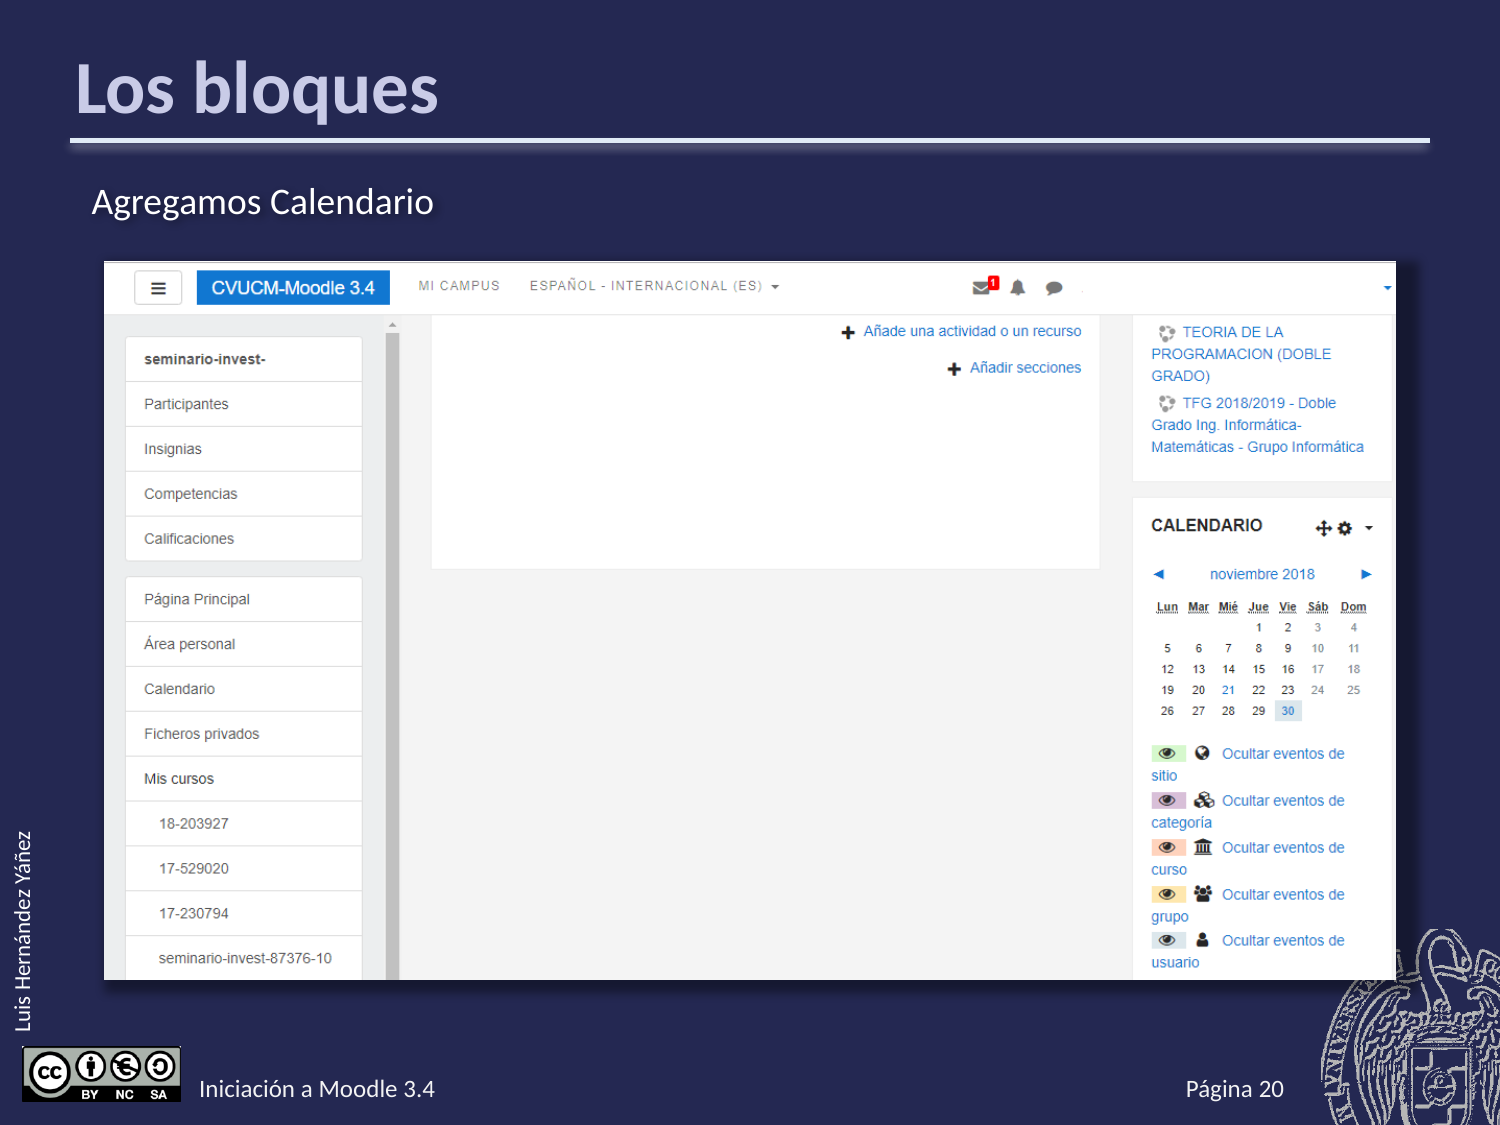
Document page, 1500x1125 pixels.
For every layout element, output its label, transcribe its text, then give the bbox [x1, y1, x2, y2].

slide_number Página 19 [1136, 1042, 1285, 1103]
picture [104, 261, 1396, 981]
picture [1321, 929, 1500, 1125]
list [75, 160, 1425, 1017]
footer Iniciación a Moodle 3.4 [199, 1042, 1114, 1103]
title Los bloques [75, 46, 1425, 129]
picture [22, 1046, 181, 1102]
text_box Agregamos Calendario [75, 167, 451, 231]
